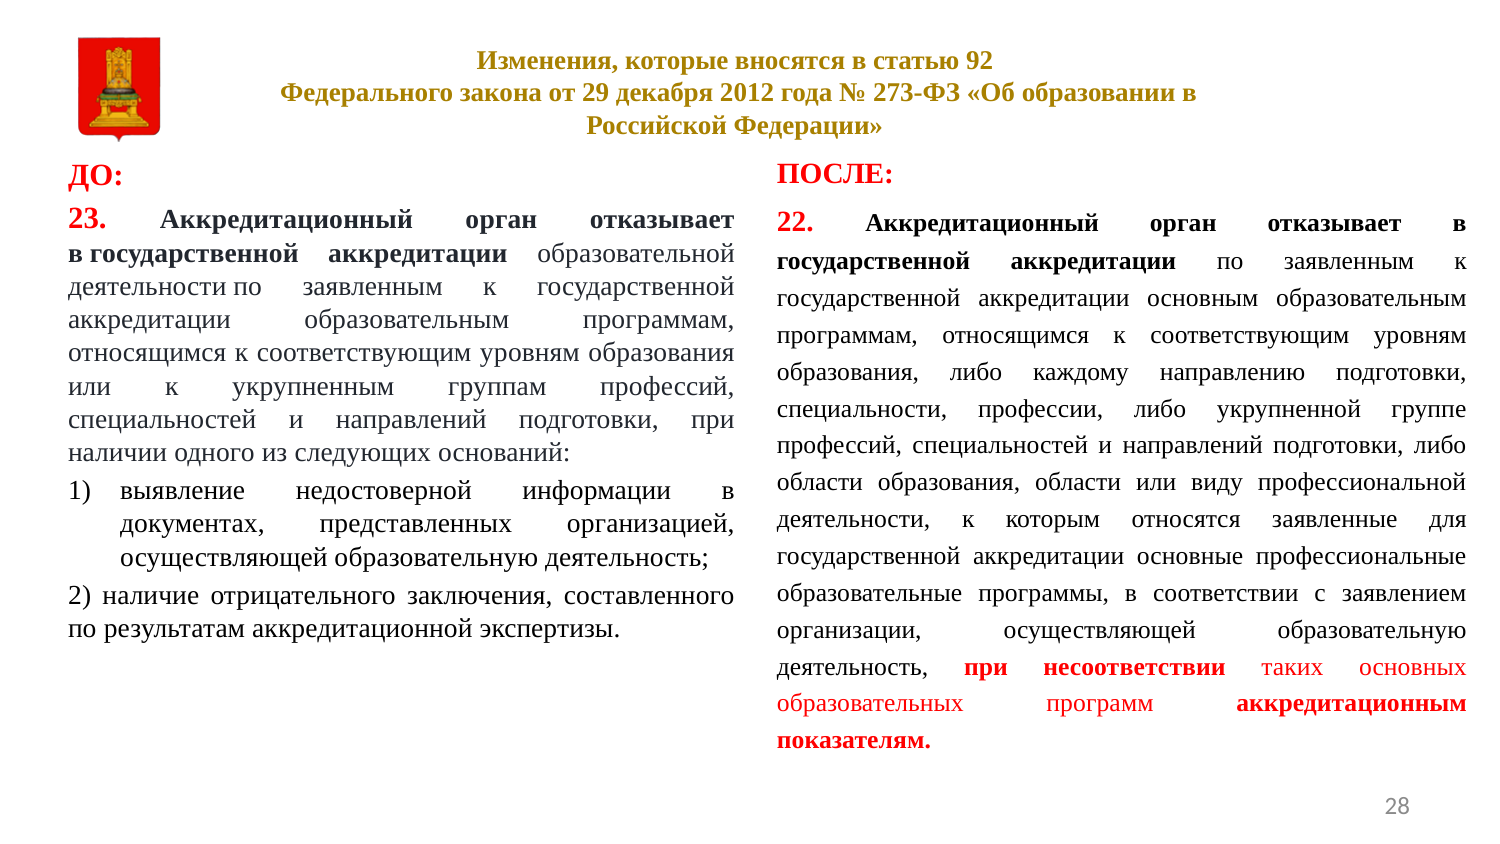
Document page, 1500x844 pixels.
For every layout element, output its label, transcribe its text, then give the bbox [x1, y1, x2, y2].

list ПОСЛЕ: 22. Аккредитационный орган отказывает в государственной аккредитации по заявленным к государственной аккредитации основным образовательным программам, относящимся к соответствующим уровням образования, либо каждому направлению подготовки, специальности, профессии, либо укрупненной группе профессий, специальностей и направлений подготовки, либо области образования, области или виду профессиональной деятельности, к которым относятся заявленные для государственной аккредитации основные профессиональные образовательные программы, в соответствии с заявлением организации, осуществляющей образовательную деятельность, при несоответствии таких основных образовательных программ аккредитационным показателям. [761, 147, 1483, 765]
list ДО: 23. Аккредитационный орган отказывает в государственной аккредитации образовательной деятельности по заявленным к государственной аккредитации образовательным программам, относящимся к соответствующим уровням образования или к укрупненным группам профессий, специальностей и направлений подготовки, при наличии одного из следующих оснований: выявление недостоверной информации в документах, представленных организацией, осуществляющей образовательную деятельность; 2) наличие отрицательного заключения, составленного по результатам аккредитационной экспертизы. [53, 147, 750, 726]
picture [76, 31, 166, 148]
title Изменения, которые вносятся в статью 92 Федерального закона от 29 декабря 2012 года № 273-ФЗ «Об образовании в Российской Федерации» [218, 32, 1258, 148]
slide_number 28 [1074, 782, 1425, 827]
